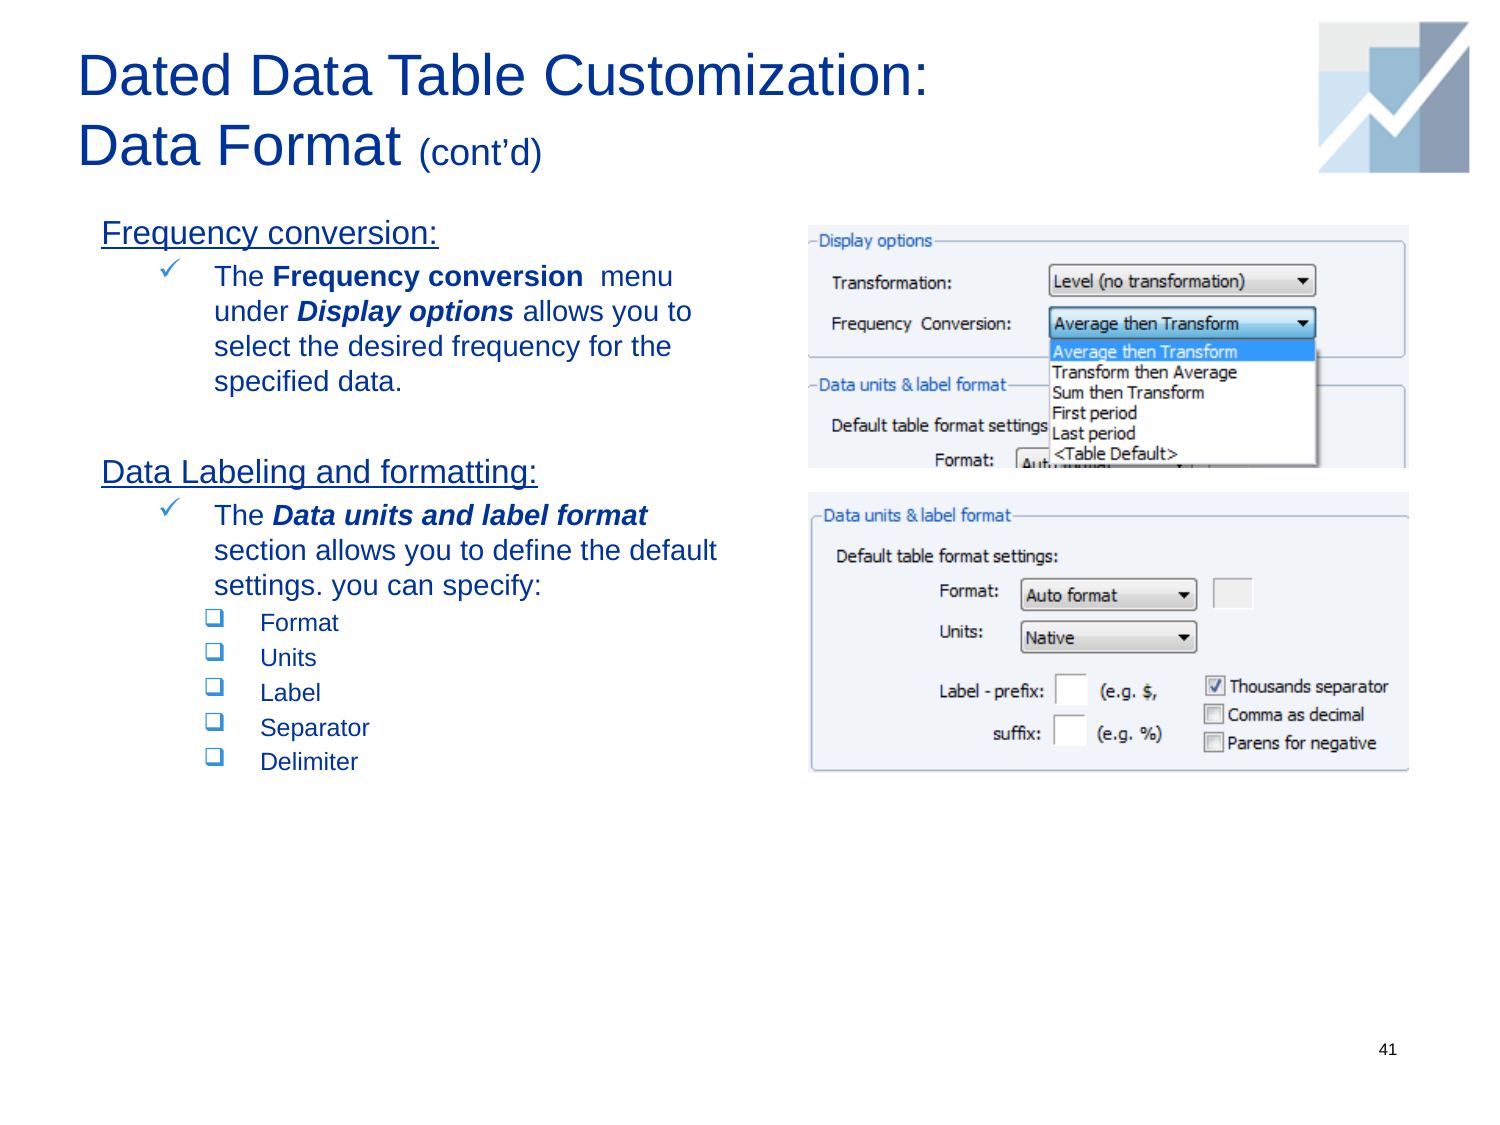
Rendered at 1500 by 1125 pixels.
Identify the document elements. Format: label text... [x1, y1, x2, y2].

title Dated Data Table Customization: Data Format (cont’d) [62, 0, 1297, 185]
slide_number 41 [1262, 1015, 1413, 1067]
text_box Frequency conversion: The Frequency conversion menu under Display options allows you to select the desired frequency for the specified data. Data Labeling and formatting: The Data units and label format section allows you to define the default settings. you can specify: Format Units Label Separator Delimiter [20, 204, 740, 1061]
picture [808, 492, 1410, 773]
picture [1300, 11, 1479, 181]
picture [808, 225, 1410, 468]
